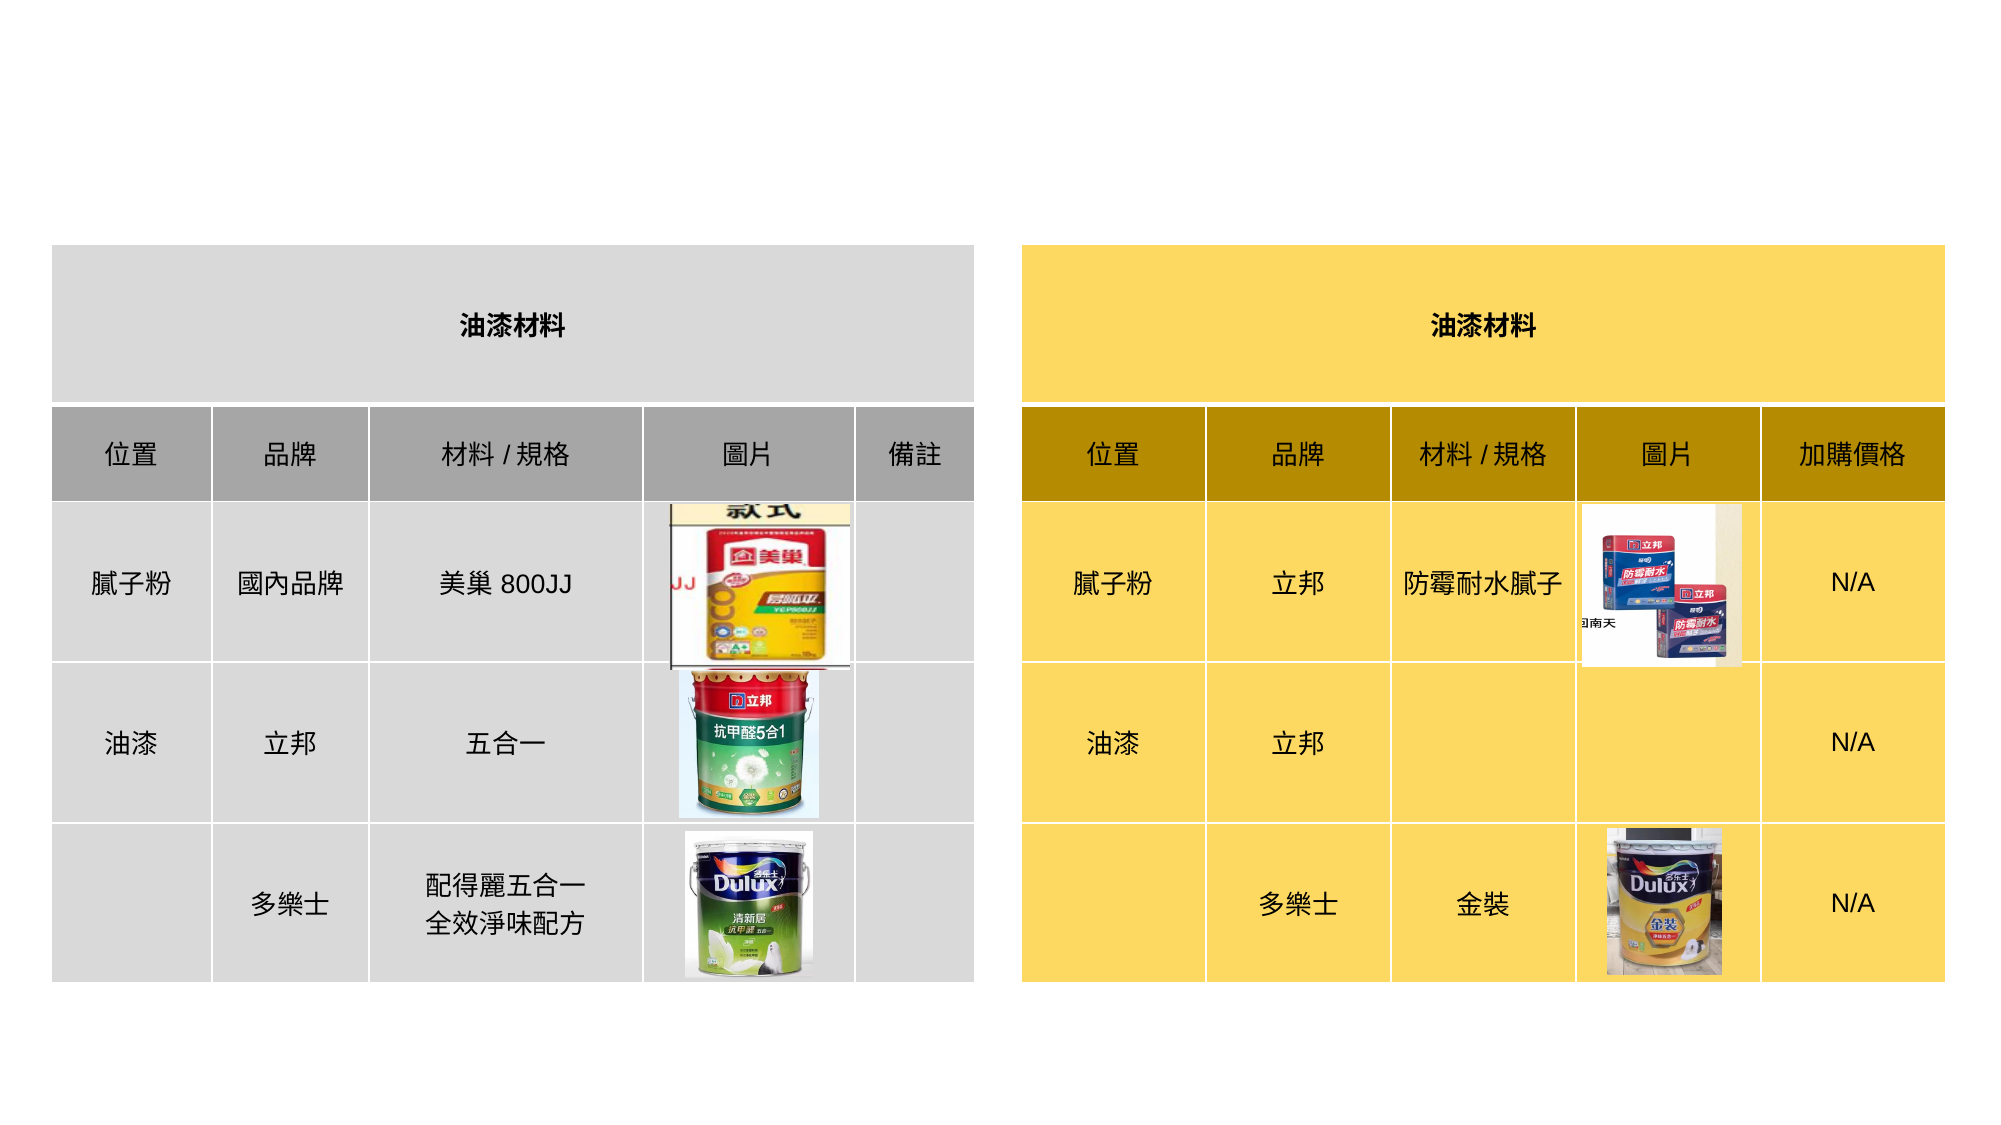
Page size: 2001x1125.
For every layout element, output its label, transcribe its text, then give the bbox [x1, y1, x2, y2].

picture [684, 831, 814, 978]
table_cell 美巢800JJ [370, 502, 642, 661]
table_header 油漆材料 [1022, 245, 1945, 402]
table_cell [856, 502, 974, 661]
picture [1582, 504, 1742, 668]
table_cell [1392, 663, 1575, 822]
table_cell [644, 824, 854, 982]
table_cell 備註 [856, 407, 974, 501]
table_header 油漆材料 [52, 245, 974, 402]
table_cell N/A [1762, 824, 1945, 982]
table_cell 位置 [52, 407, 211, 501]
table_cell ⾦裝 [1392, 824, 1575, 982]
table_cell 材料/規格 [1392, 407, 1575, 501]
table_cell 防霉耐水膩子 [1392, 502, 1575, 661]
table_cell [52, 824, 211, 982]
table_cell 位置 [1022, 407, 1205, 501]
table_cell 膩子粉 [1022, 502, 1205, 661]
picture [1606, 828, 1723, 975]
table_cell 多樂士 [213, 824, 368, 982]
table_cell [856, 824, 974, 982]
table_cell [644, 663, 854, 822]
table_cell [1577, 502, 1760, 661]
table_cell [644, 502, 854, 661]
table_cell [1577, 824, 1760, 982]
table_cell 立邦 [1207, 502, 1390, 661]
picture [669, 504, 850, 819]
table_cell 油漆 [1022, 663, 1205, 822]
table_cell 多樂士 [1207, 824, 1390, 982]
table_cell 五合⼀ [370, 663, 642, 822]
table_cell 圖片 [1577, 407, 1760, 501]
table_cell N/A [1762, 502, 1945, 661]
table_cell 品牌 [1207, 407, 1390, 501]
table_cell [856, 663, 974, 822]
table_cell N/A [1762, 663, 1945, 822]
table_cell 國內品牌 [213, 502, 368, 661]
table_cell 圖片 [644, 407, 854, 501]
table_cell 加購價格 [1762, 407, 1945, 501]
table_cell 材料/規格 [370, 407, 642, 501]
table_cell 立邦 [1207, 663, 1390, 822]
table_cell 膩子粉 [52, 502, 211, 661]
table_cell [1577, 663, 1760, 822]
table_cell 油漆 [52, 663, 211, 822]
table_cell 配得麗五合⼀ 全效淨味配⽅ [370, 824, 642, 982]
table_cell [1022, 824, 1205, 982]
table_cell 品牌 [213, 407, 368, 501]
table_cell 立邦 [213, 663, 368, 822]
